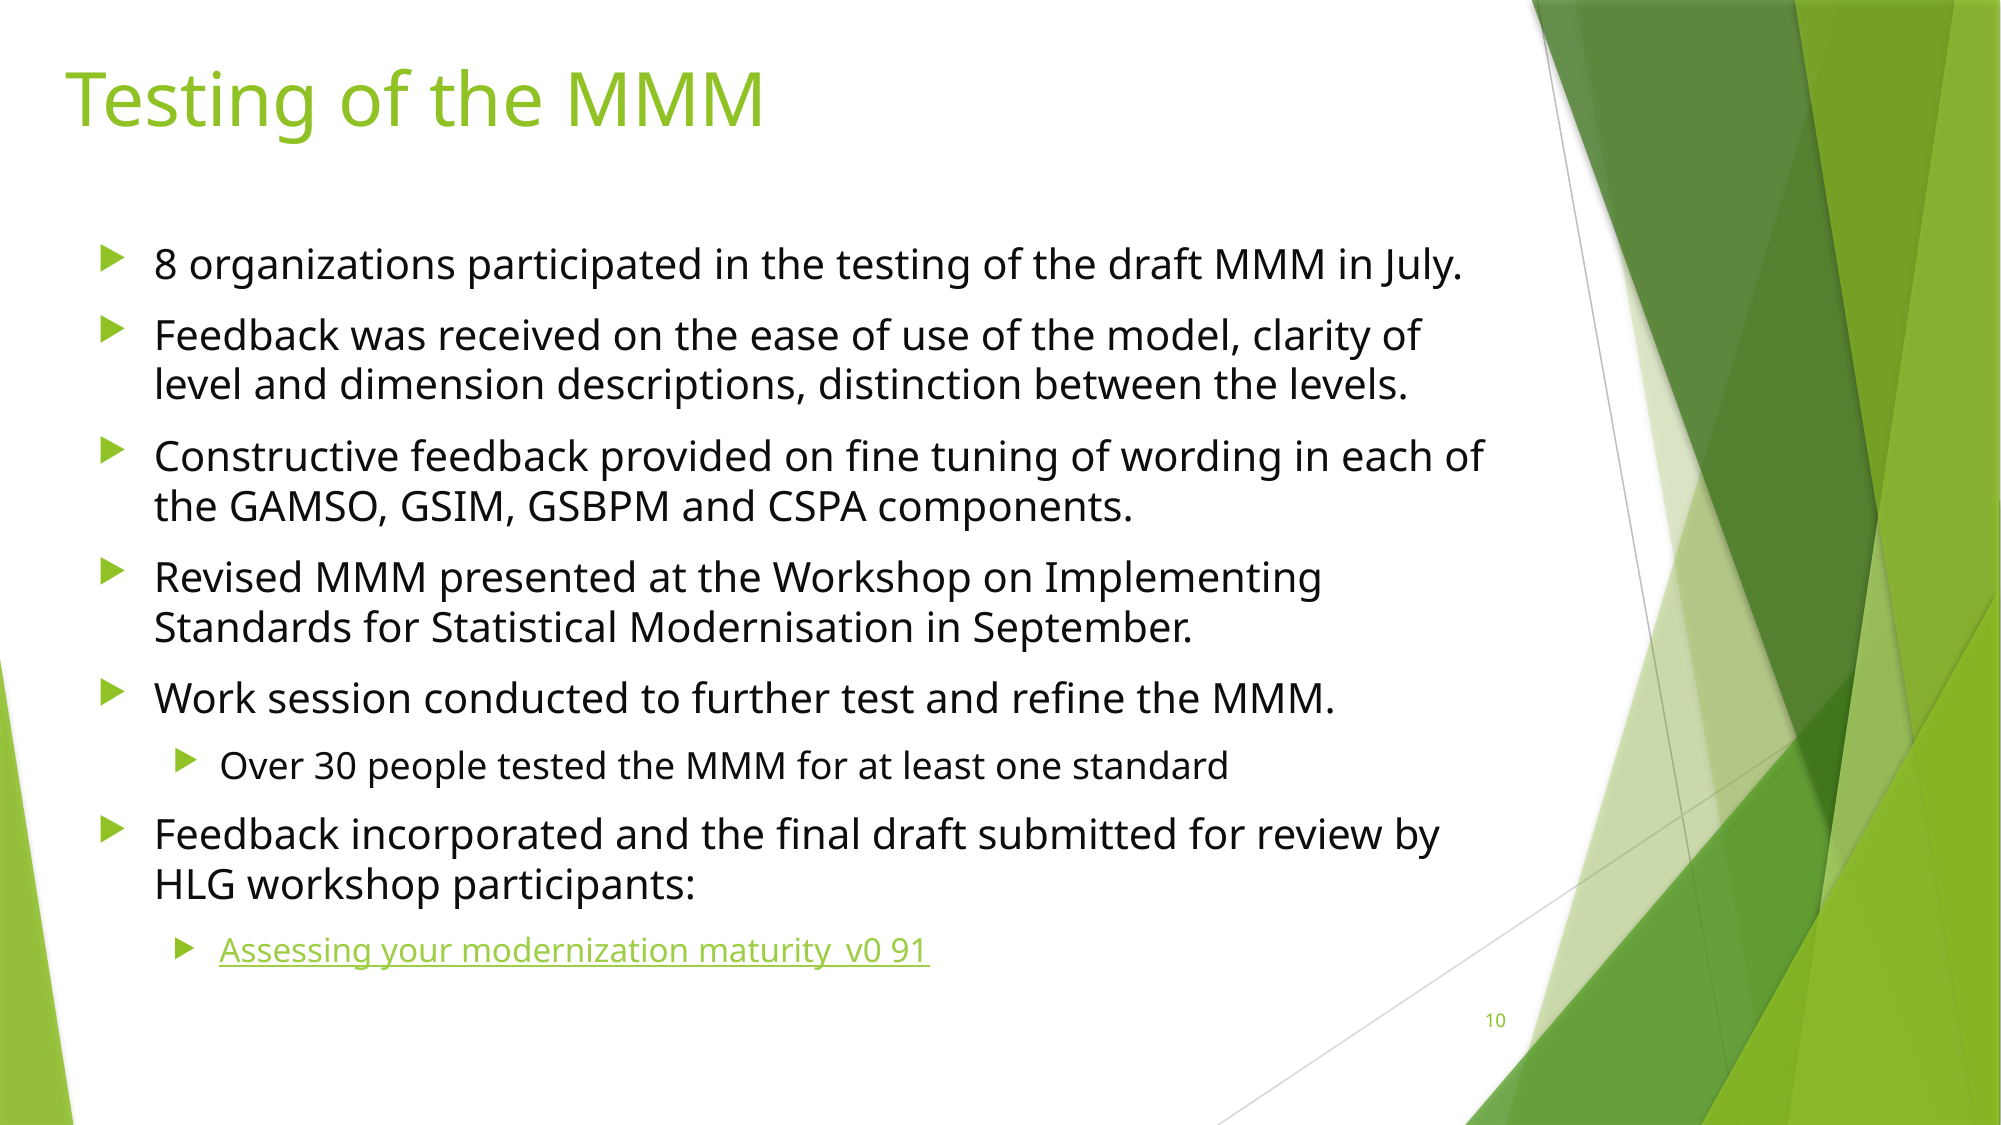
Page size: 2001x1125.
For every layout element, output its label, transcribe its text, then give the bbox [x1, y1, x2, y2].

list 8 organizations participated in the testing of the draft MMM in July. Feedback was received on the ease of use of the model, clarity of level and dimension descriptions, distinction between the levels. Constructive feedback provided on fine tuning of wording in each of the GAMSO, GSIM, GSBPM and CSPA components. Revised MMM presented at the Workshop on Implementing Standards for Statistical Modernisation in September. Work session conducted to further test and refine the MMM. Over 30 people tested the MMM for at least one standard Feedback incorporated and the final draft submitted for review by HLG workshop participants: Assessing your modernization maturity_v0 91 [82, 229, 1502, 1125]
title Testing of the MMM [50, 44, 1624, 261]
slide_number 10 [1409, 991, 1522, 1051]
